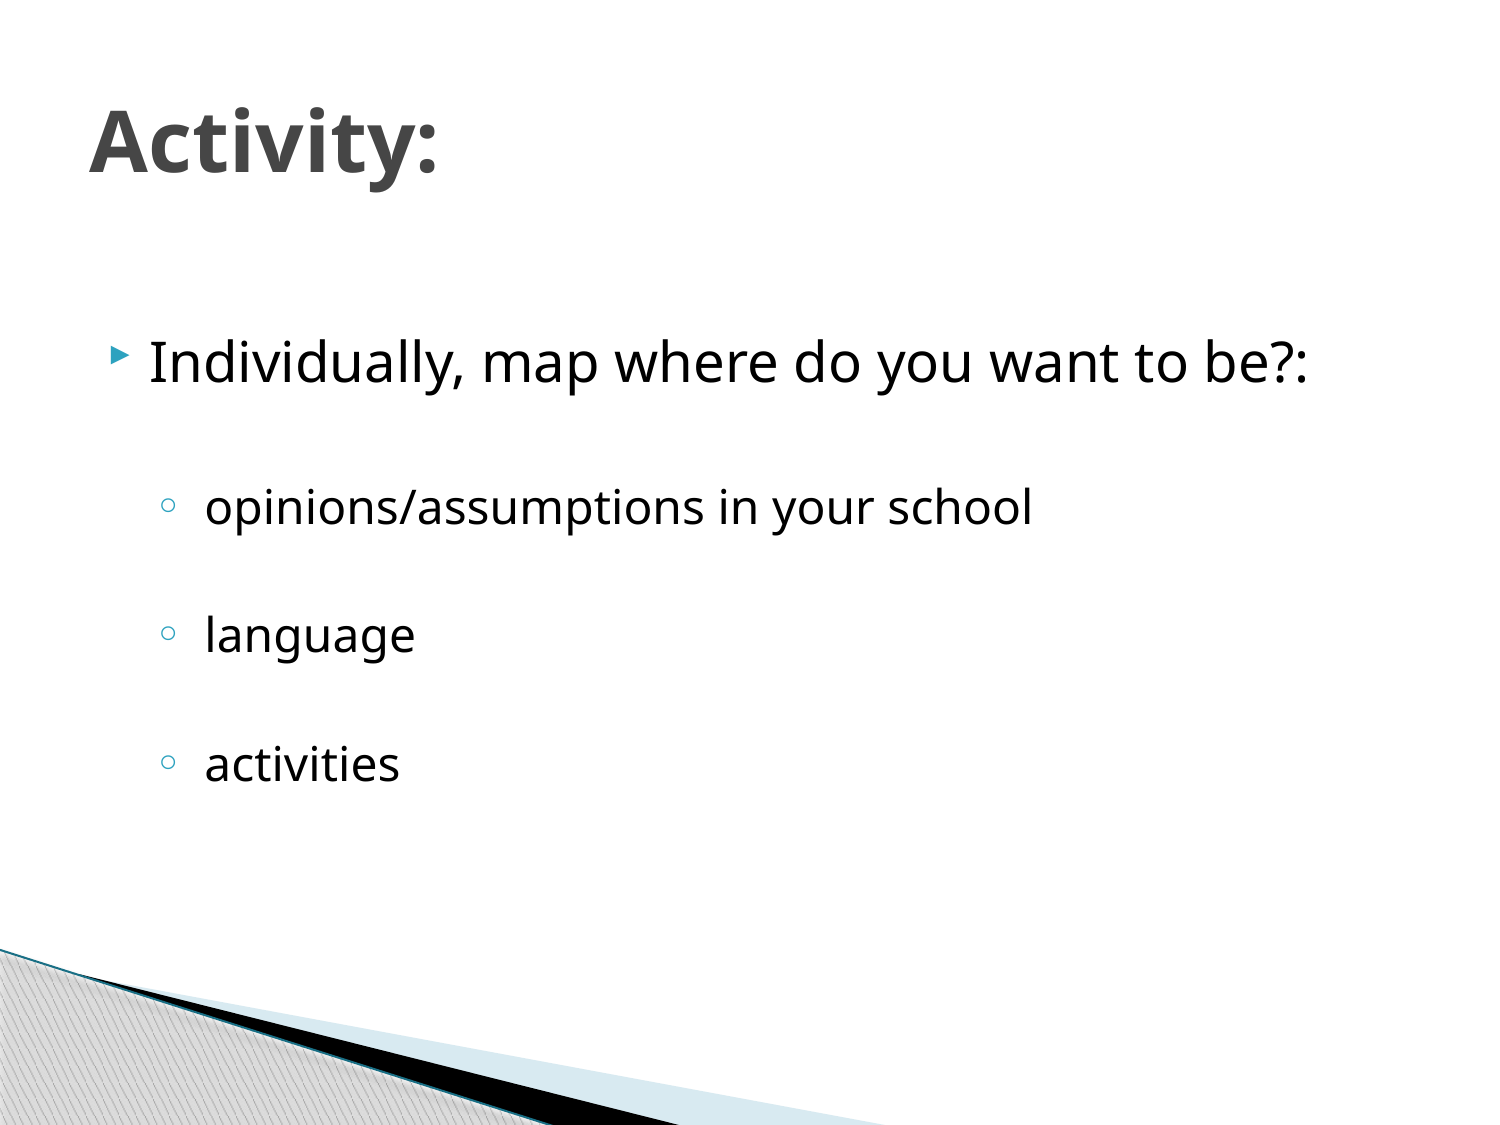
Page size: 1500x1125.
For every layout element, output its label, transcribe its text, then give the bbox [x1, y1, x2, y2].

list Individually, map where do you want to be?: opinions/assumptions in your school language activities [75, 243, 1425, 986]
title Activity: [75, 45, 1425, 233]
